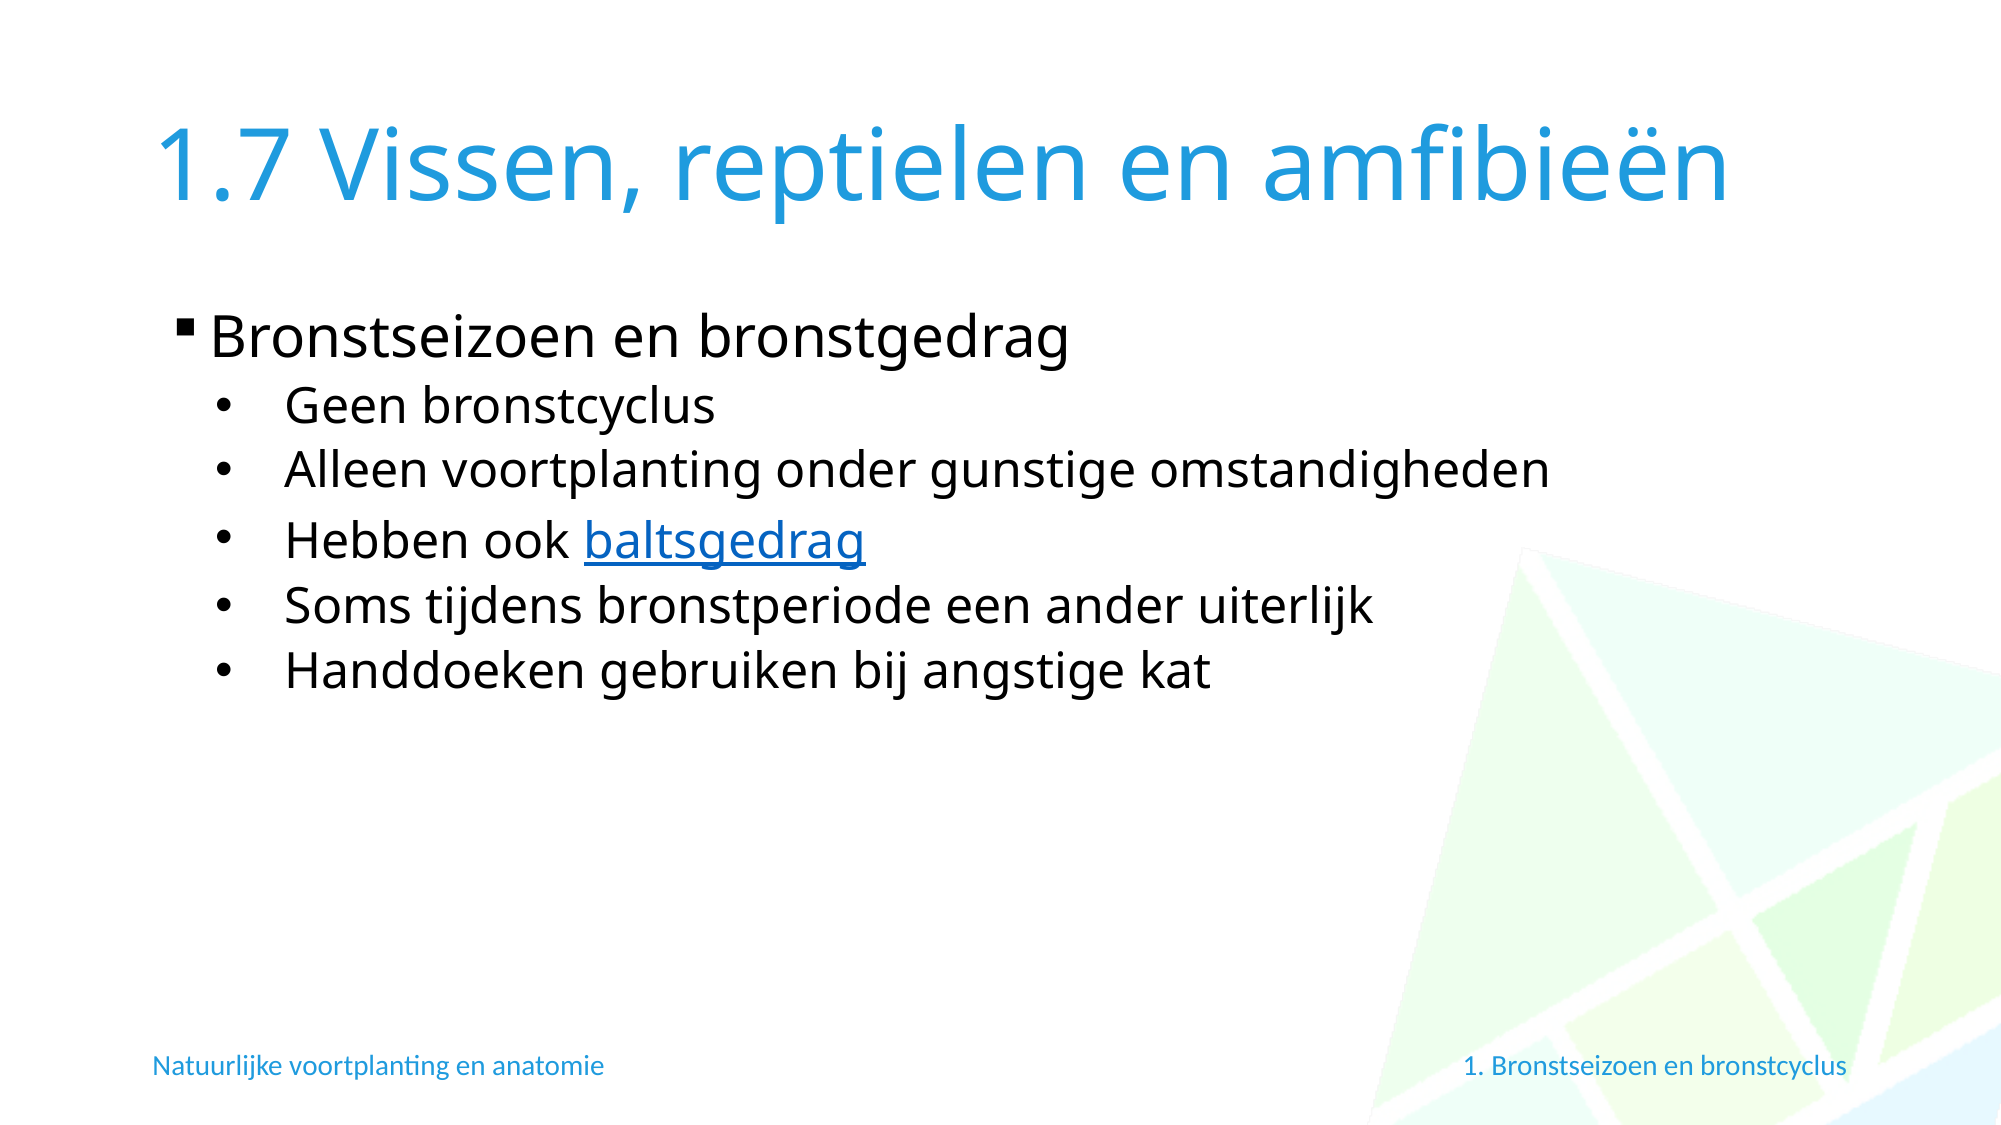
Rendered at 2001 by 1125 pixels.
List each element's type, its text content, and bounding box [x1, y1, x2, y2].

list 1. Bronstseizoen en bronstcyclus [1412, 1042, 1863, 1103]
title 1.7 Vissen, reptielen en amfibieën [137, 59, 1863, 278]
list Natuurlijke voortplanting en anatomie [137, 1042, 629, 1103]
list Bronstseizoen en bronstgedrag Geen bronstcyclus Alleen voortplanting onder gunstige omstandigheden Hebben ook baltsgedrag Soms tijdens bronstperiode een ander uiterlijk Handdoeken gebruiken bij angstige kat [157, 299, 1863, 1014]
